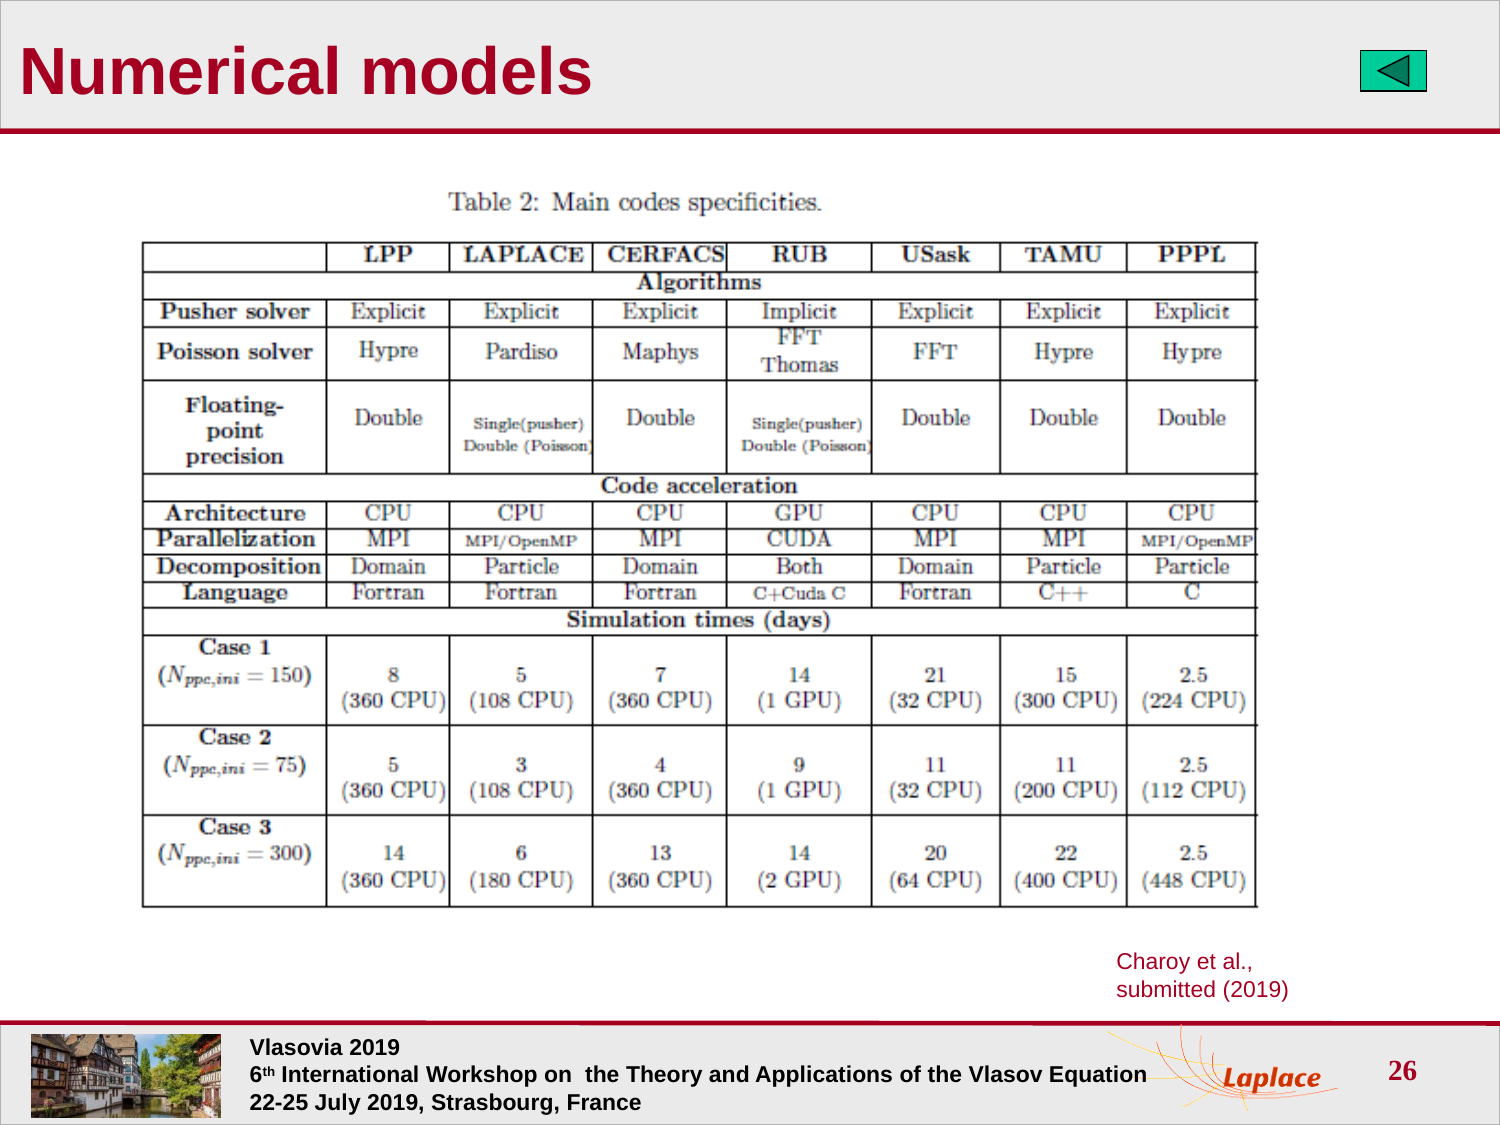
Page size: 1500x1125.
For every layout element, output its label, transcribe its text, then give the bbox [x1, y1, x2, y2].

picture [31, 1034, 221, 1118]
text_box [0, 0, 1500, 131]
picture [1107, 1024, 1343, 1111]
text_box Charoy et al., submitted (2019) [1101, 939, 1351, 1010]
title Numerical models [4, 11, 1418, 125]
text_box [1360, 50, 1427, 92]
picture [113, 178, 1286, 922]
